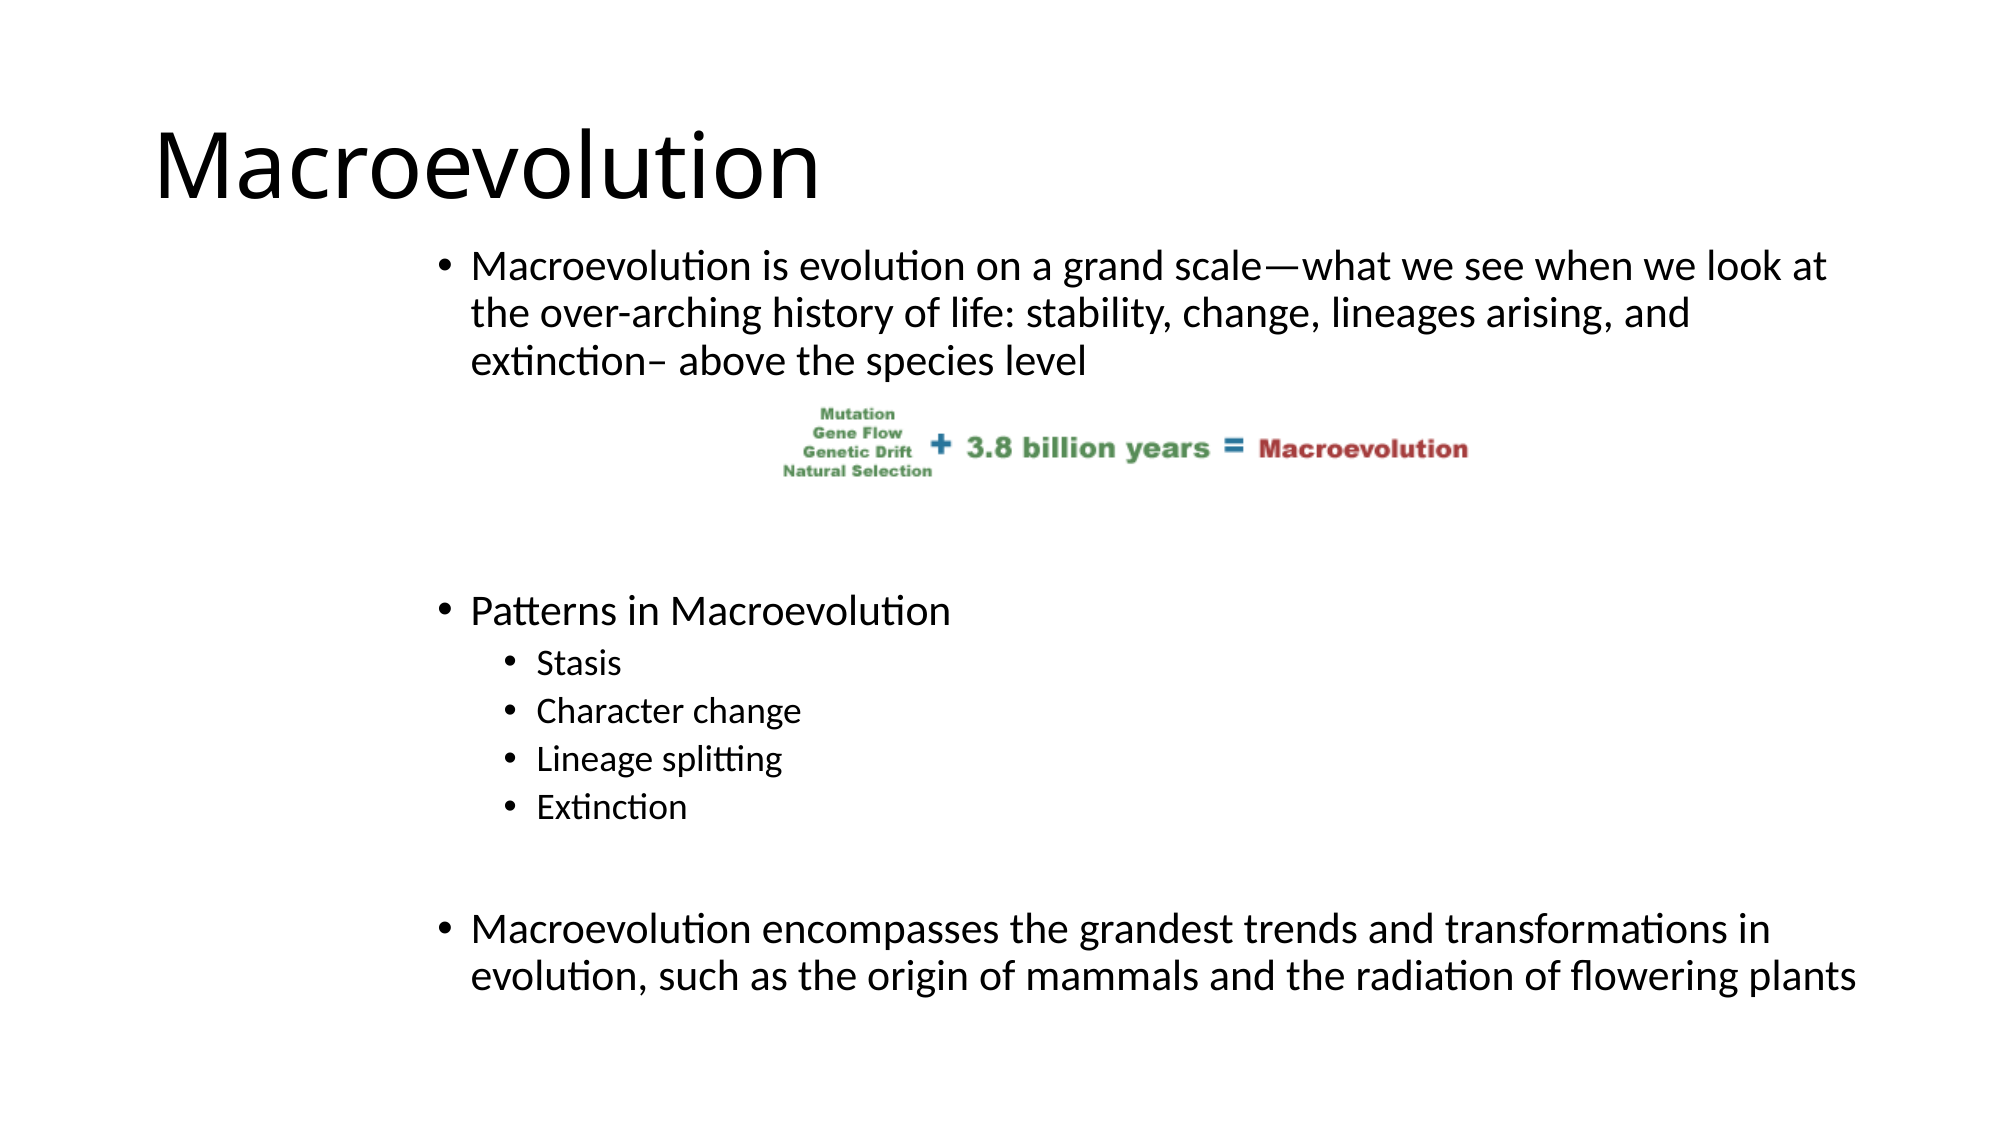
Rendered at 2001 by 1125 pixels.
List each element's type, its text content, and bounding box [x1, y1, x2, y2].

title Macroevolution [137, 59, 1863, 278]
list Macroevolution is evolution on a grand scale—what we see when we look at the over-arching history of life: stability, change, lineages arising, and extinction– above the species level Patterns in Macroevolution Stasis Character change Lineage splitting Extinction Macroevolution encompasses the grandest trends and transformations in evolution, such as the origin of mammals and the radiation of flowering plants [422, 235, 1885, 1045]
picture [782, 396, 1486, 491]
